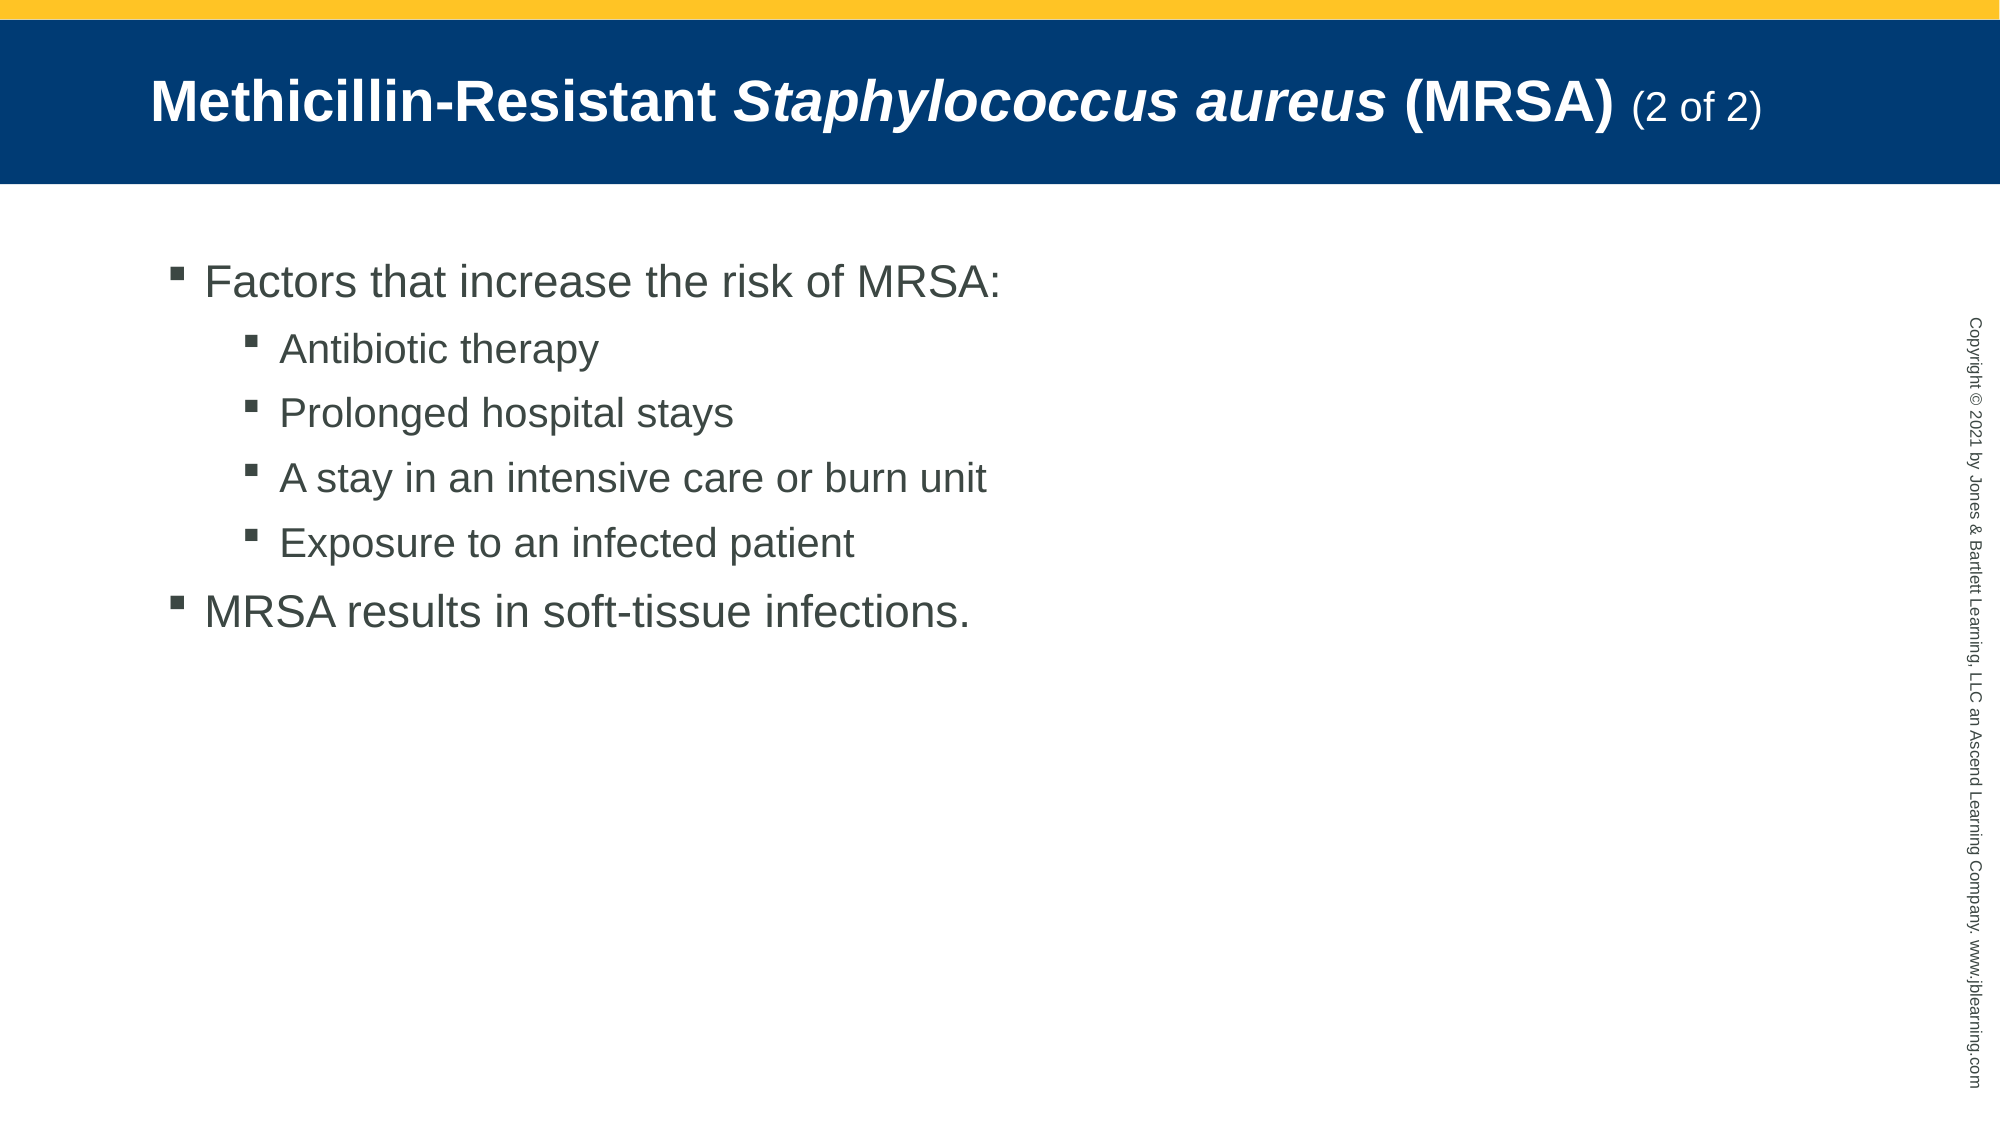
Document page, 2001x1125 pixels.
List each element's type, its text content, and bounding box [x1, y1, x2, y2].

list Factors that increase the risk of MRSA: Antibiotic therapy Prolonged hospital stays A stay in an intensive care or burn unit Exposure to an infected patient MRSA results in soft-tissue infections. [151, 244, 1840, 1016]
title Methicillin-Resistant Staphylococcus aureus (MRSA) (2 of 2) [0, 19, 2000, 185]
